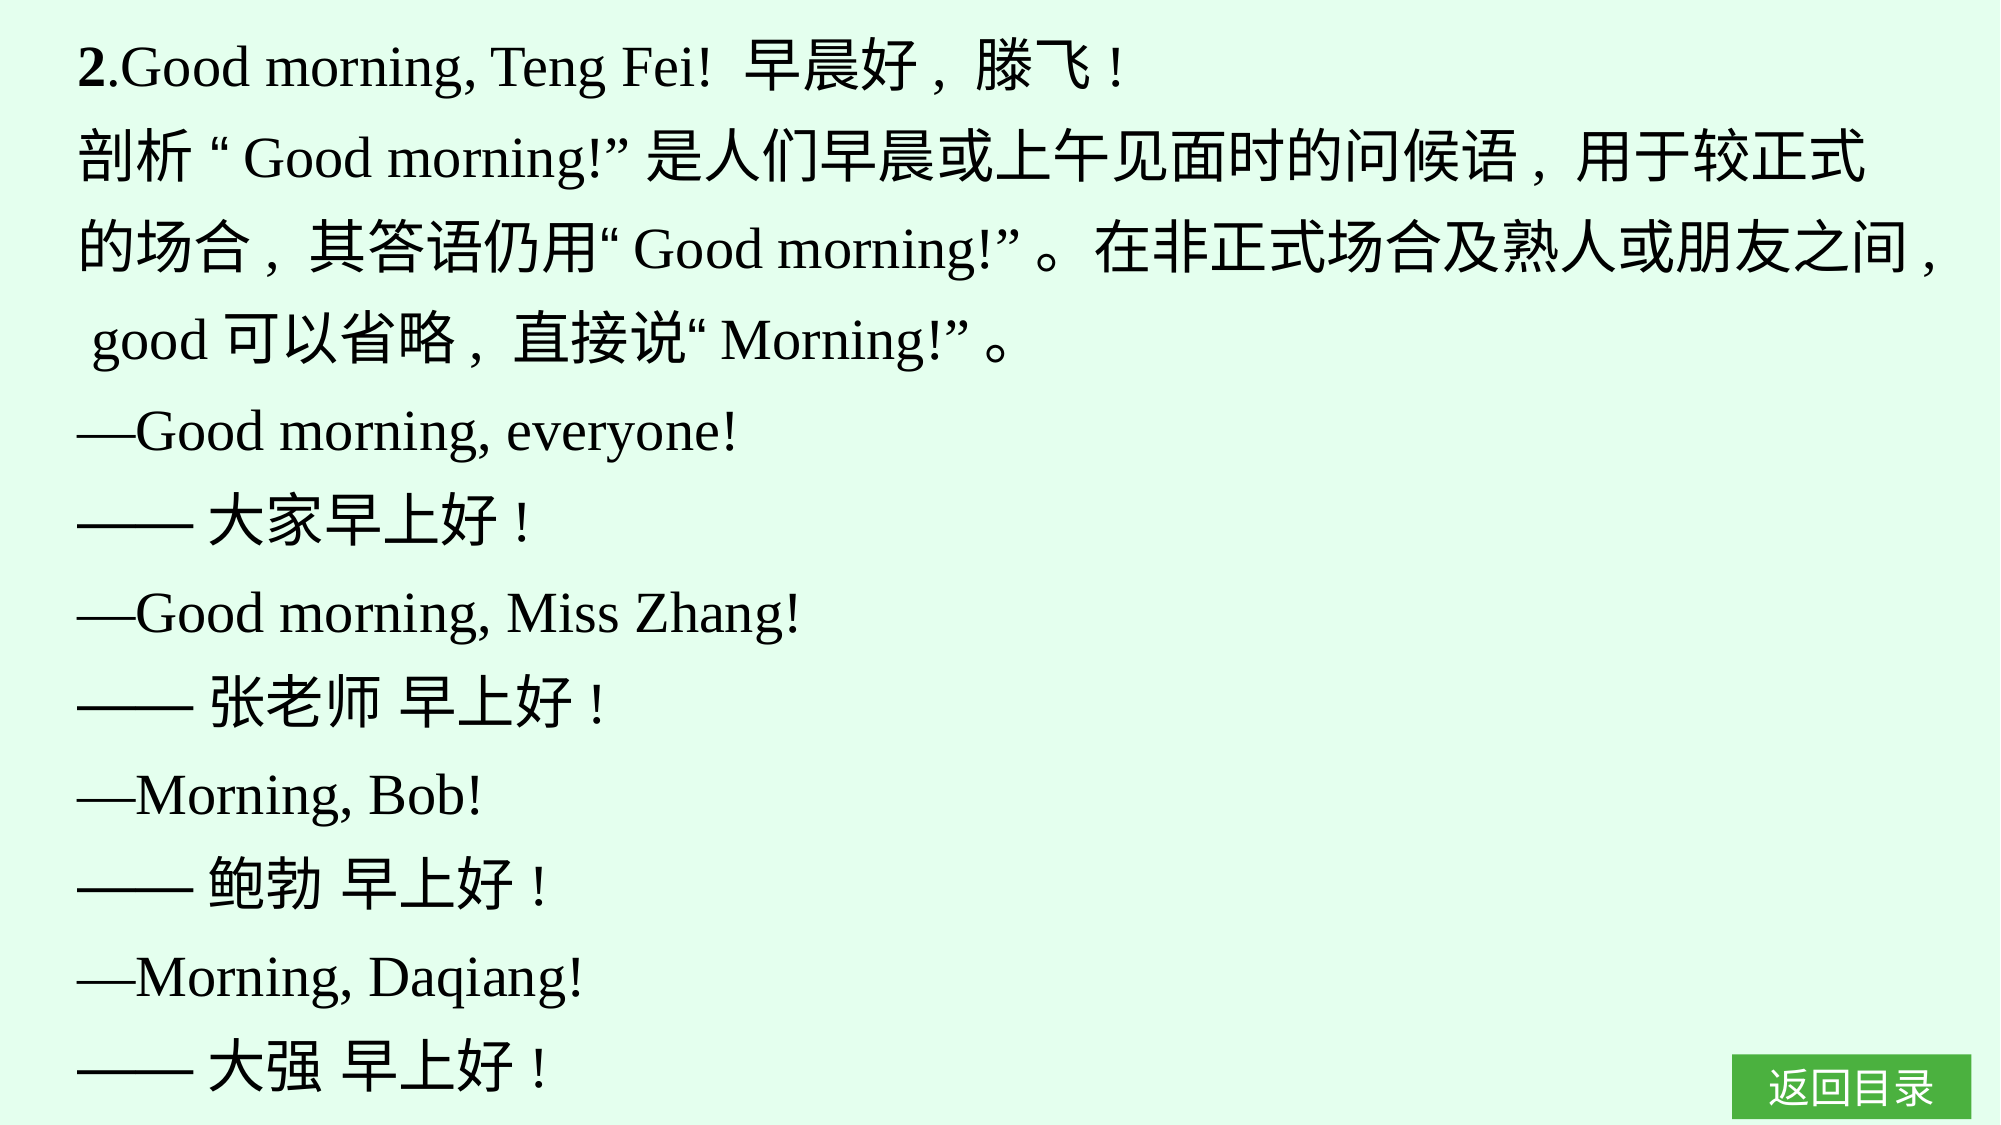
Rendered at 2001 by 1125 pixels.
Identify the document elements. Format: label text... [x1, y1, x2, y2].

text_box 2.Good morning, Teng Fei! 早晨好, 滕飞! 剖析 “Good morning!”是人们早晨或上午见面时的问候语, 用于较正式的场合, 其答语仍用“Good morning!”。在非正式场合及熟人或朋友之间, good可以省略, 直接说“Morning!”。 —Good morning, everyone! ——大家早上好! —Good morning, Miss Zhang! ——张老师 早上好! —Morning, Bob! ——鲍勃 早上好! —Morning, Daqiang! ——大强 早上好! [62, 0, 1938, 1106]
